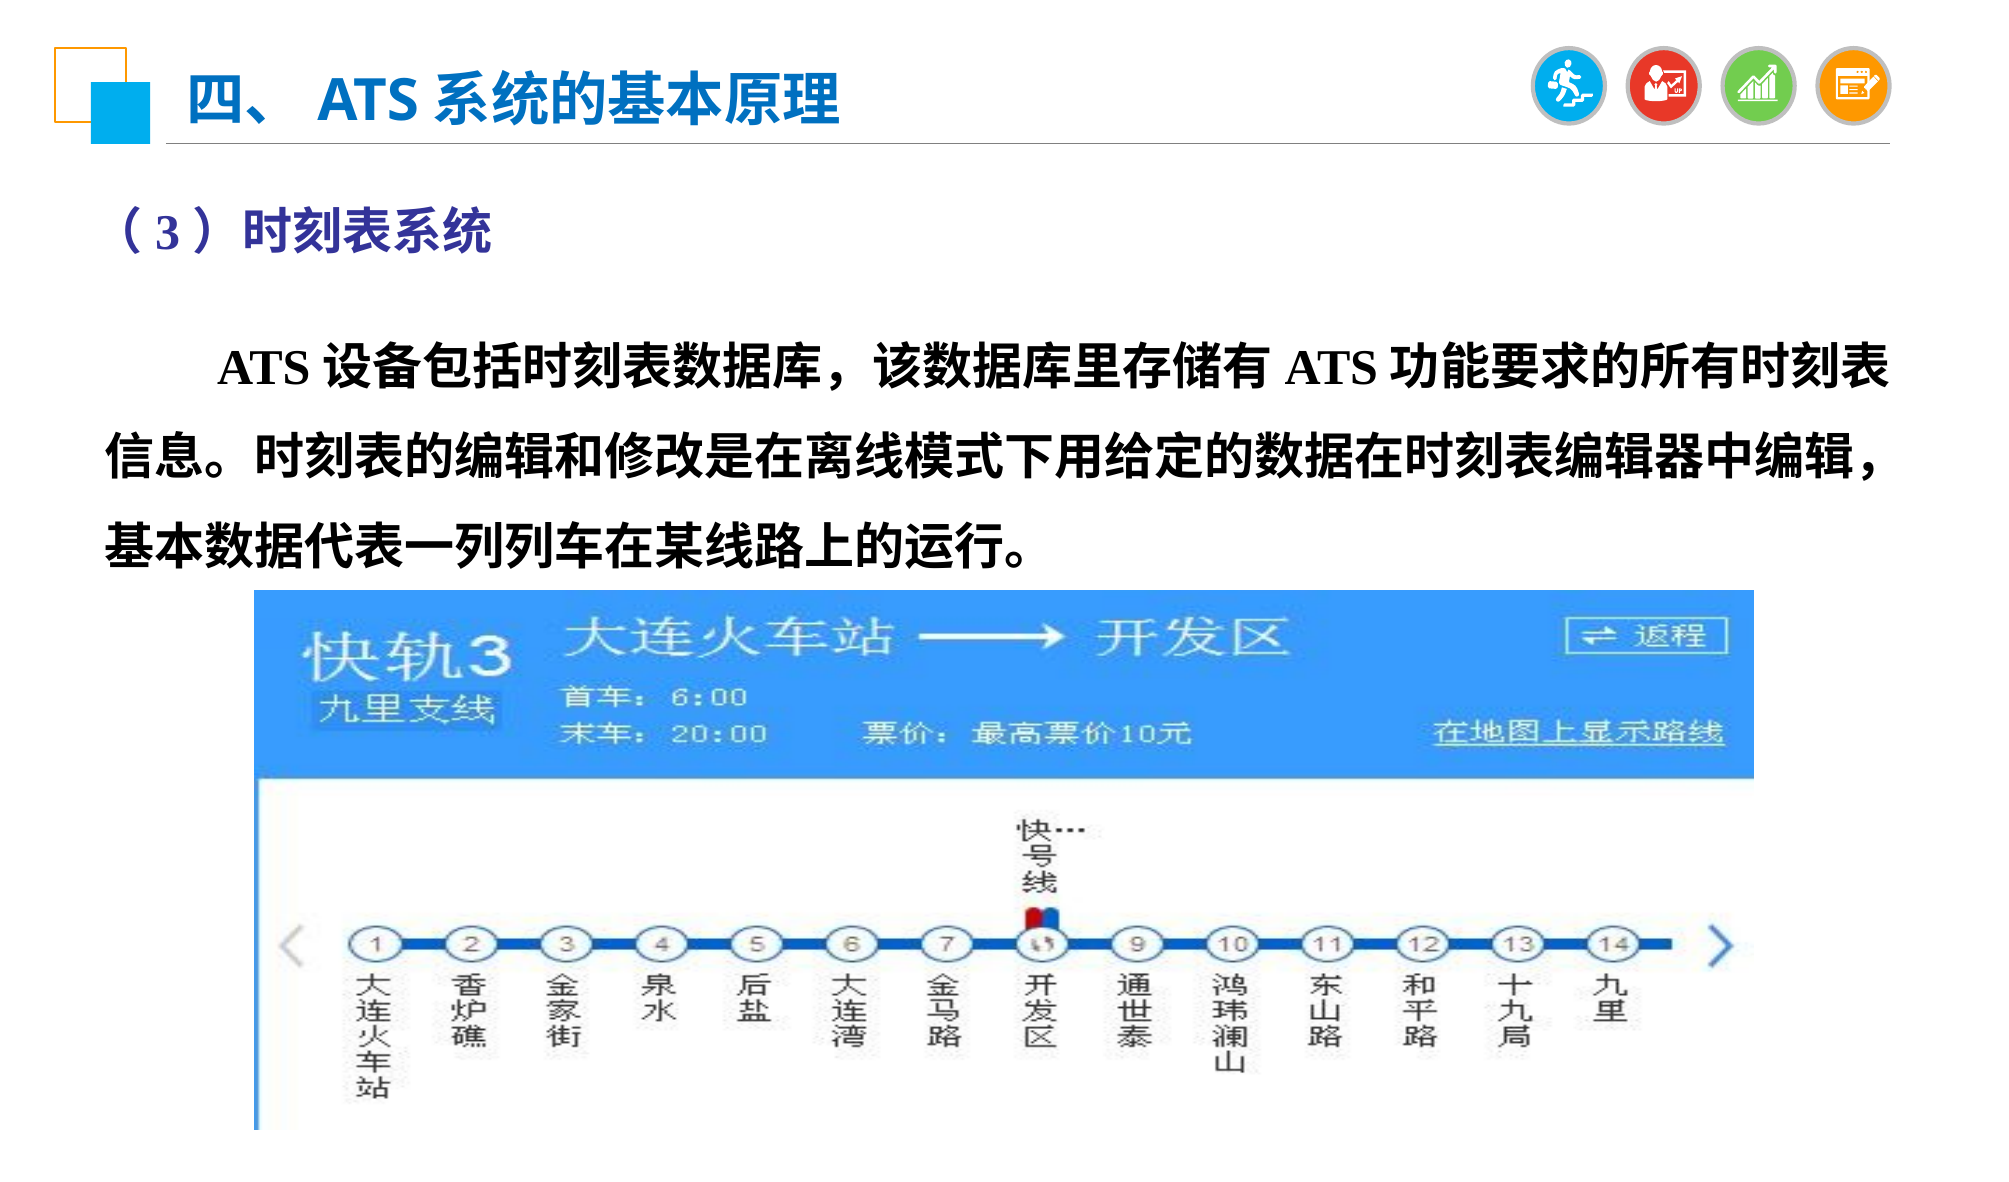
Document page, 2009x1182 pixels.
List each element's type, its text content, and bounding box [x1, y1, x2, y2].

picture [253, 590, 1754, 1130]
text_box （3）时刻表系统 [78, 192, 1438, 267]
text_box ATS设备包括时刻表数据库，该数据库里存储有ATS功能要求的所有时刻表信息。时刻表的编辑和修改是在离线模式下用给定的数据在时刻表编辑器中编辑，基本数据代表一列列车在某线路上的运行。 [89, 297, 1918, 583]
text_box 四、ATS系统的基本原理 [166, 51, 862, 142]
